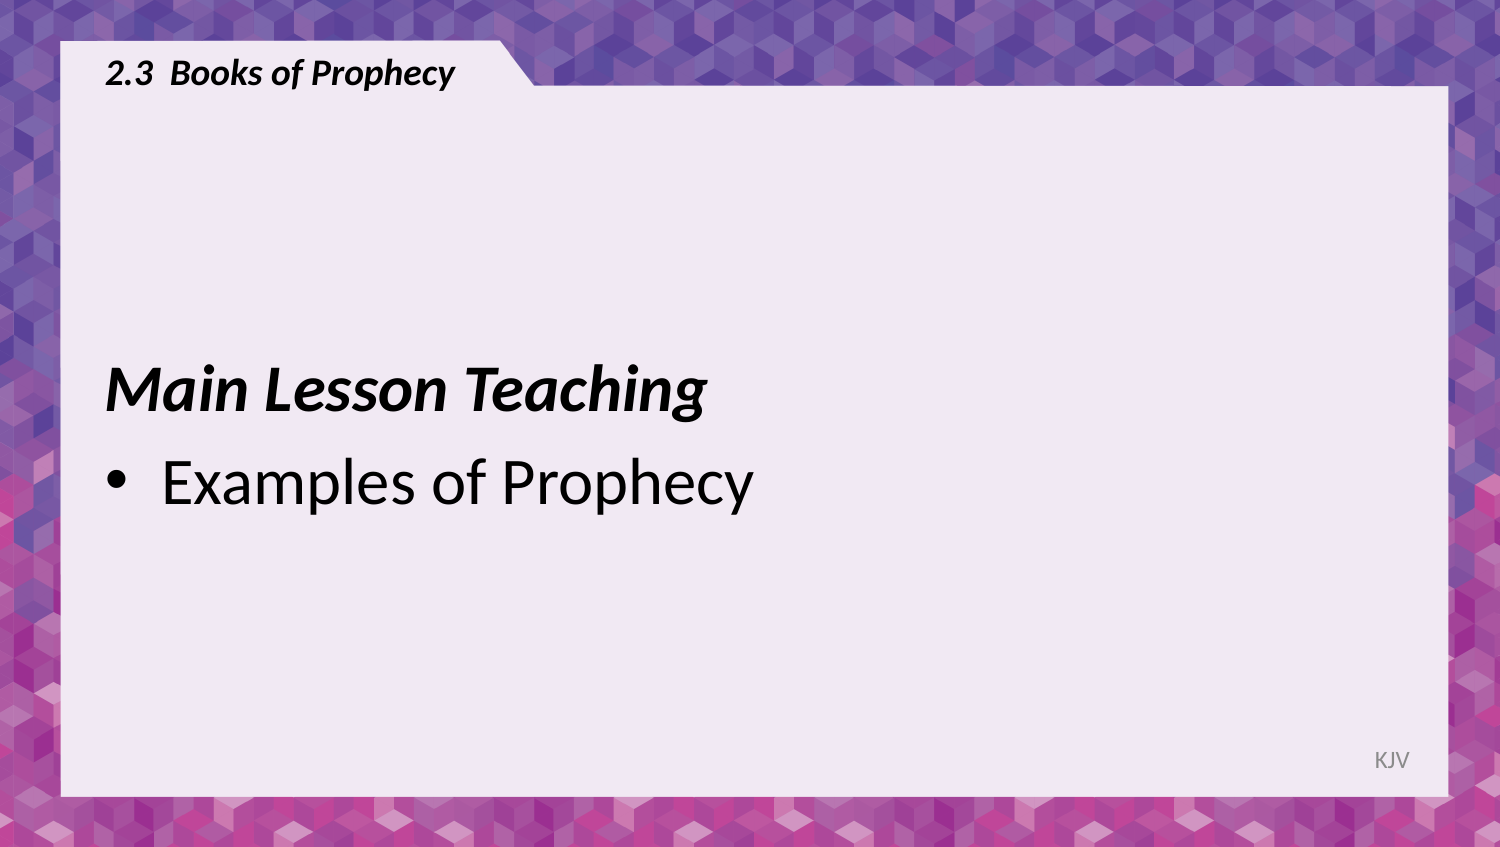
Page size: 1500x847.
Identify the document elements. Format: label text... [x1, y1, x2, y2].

footer KJV [950, 736, 1425, 782]
list Main Lesson Teaching Examples of Prophecy [89, 141, 1403, 722]
title 2.3 Books of Prophecy [89, 33, 1420, 108]
picture [0, 0, 1500, 847]
